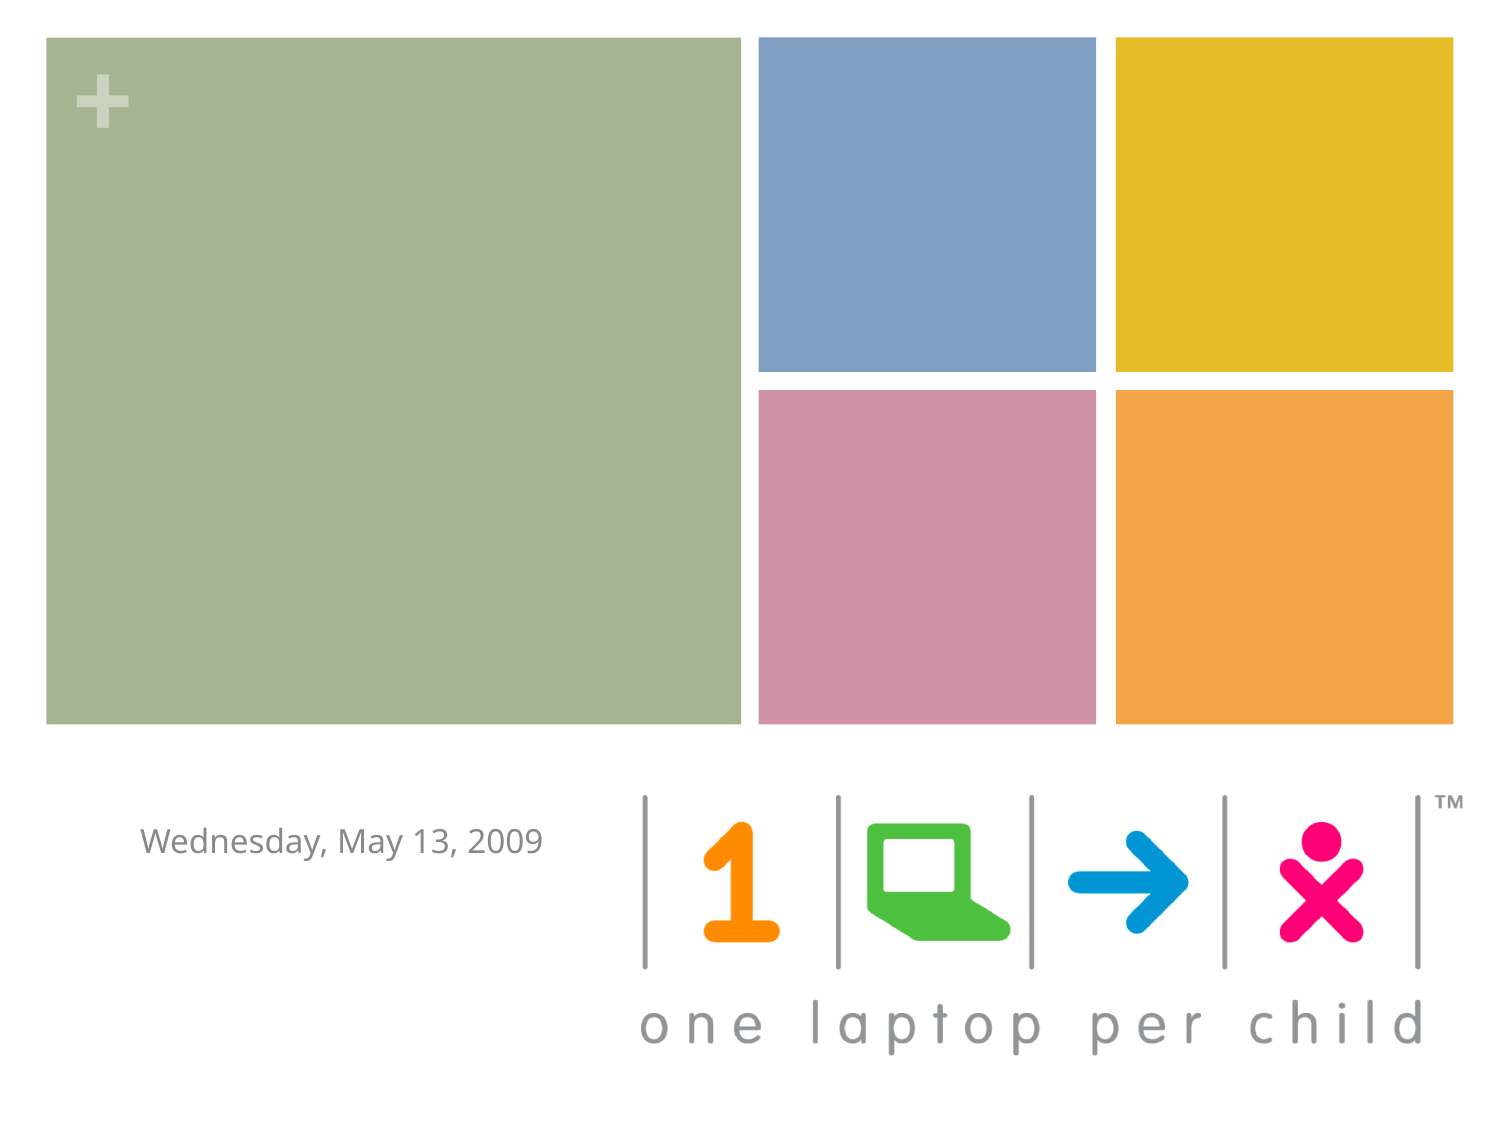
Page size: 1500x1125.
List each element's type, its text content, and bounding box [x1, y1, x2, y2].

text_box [601, 755, 1500, 1095]
subtitle Wednesday, May 13, 2009 [124, 812, 594, 926]
